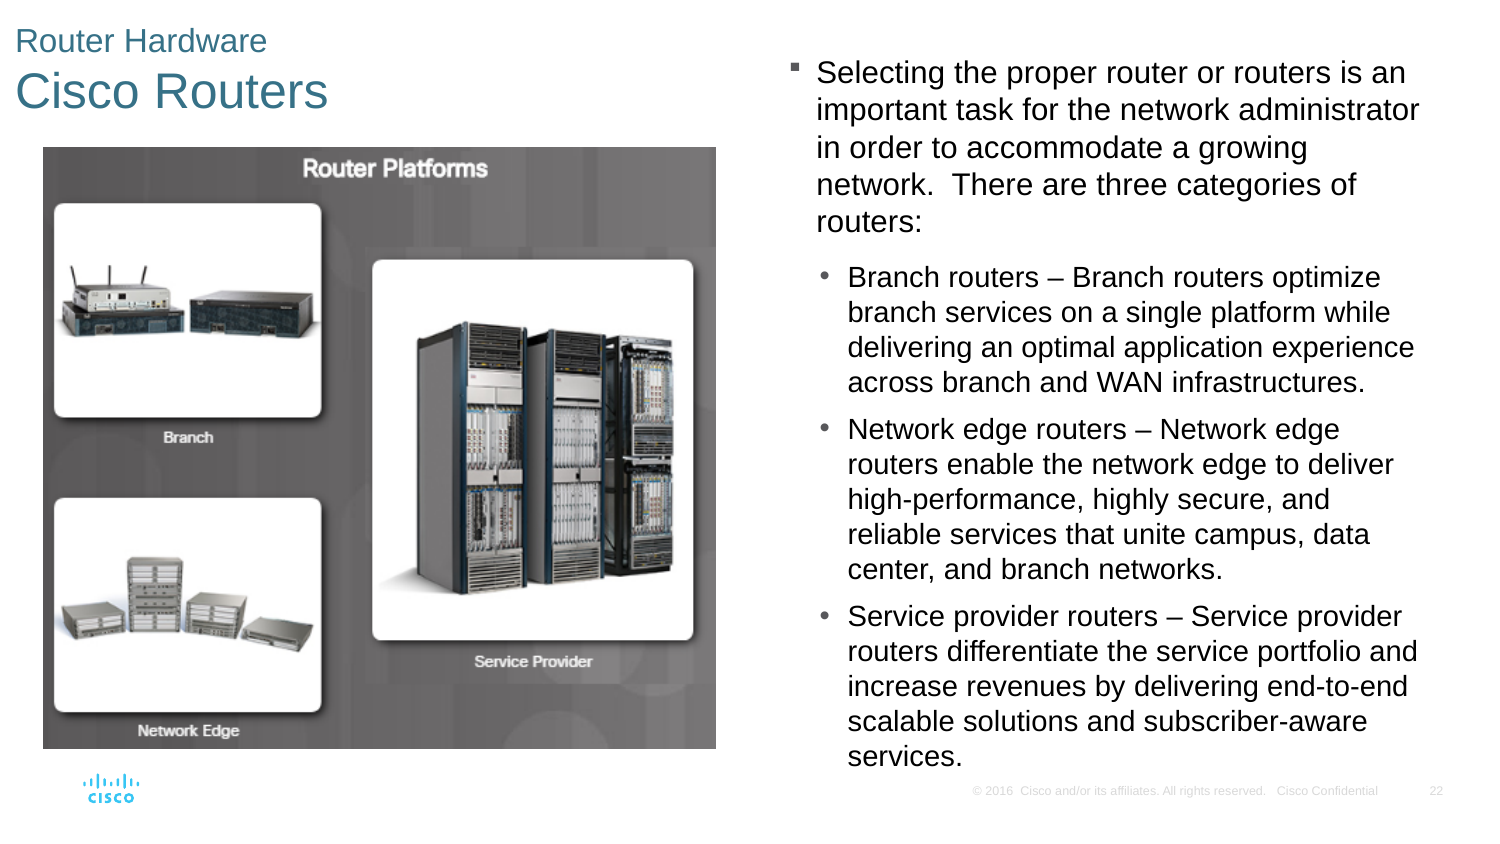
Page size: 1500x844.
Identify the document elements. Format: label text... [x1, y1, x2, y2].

title Router Hardware Cisco Routers [0, 6, 847, 131]
list Selecting the proper router or routers is an important task for the network administrator in order to accommodate a growing network. There are three categories of routers: Branch routers – Branch routers optimize branch services on a single platform while delivering an optimal application experience across branch and WAN infrastructures. Network edge routers – Network edge routers enable the network edge to deliver high-performance, highly secure, and reliable services that unite campus, data center, and branch networks. Service provider routers – Service provider routers differentiate the service portfolio and increase revenues by delivering end-to-end scalable solutions and subscriber-aware services. [773, 44, 1459, 788]
picture [43, 147, 716, 749]
